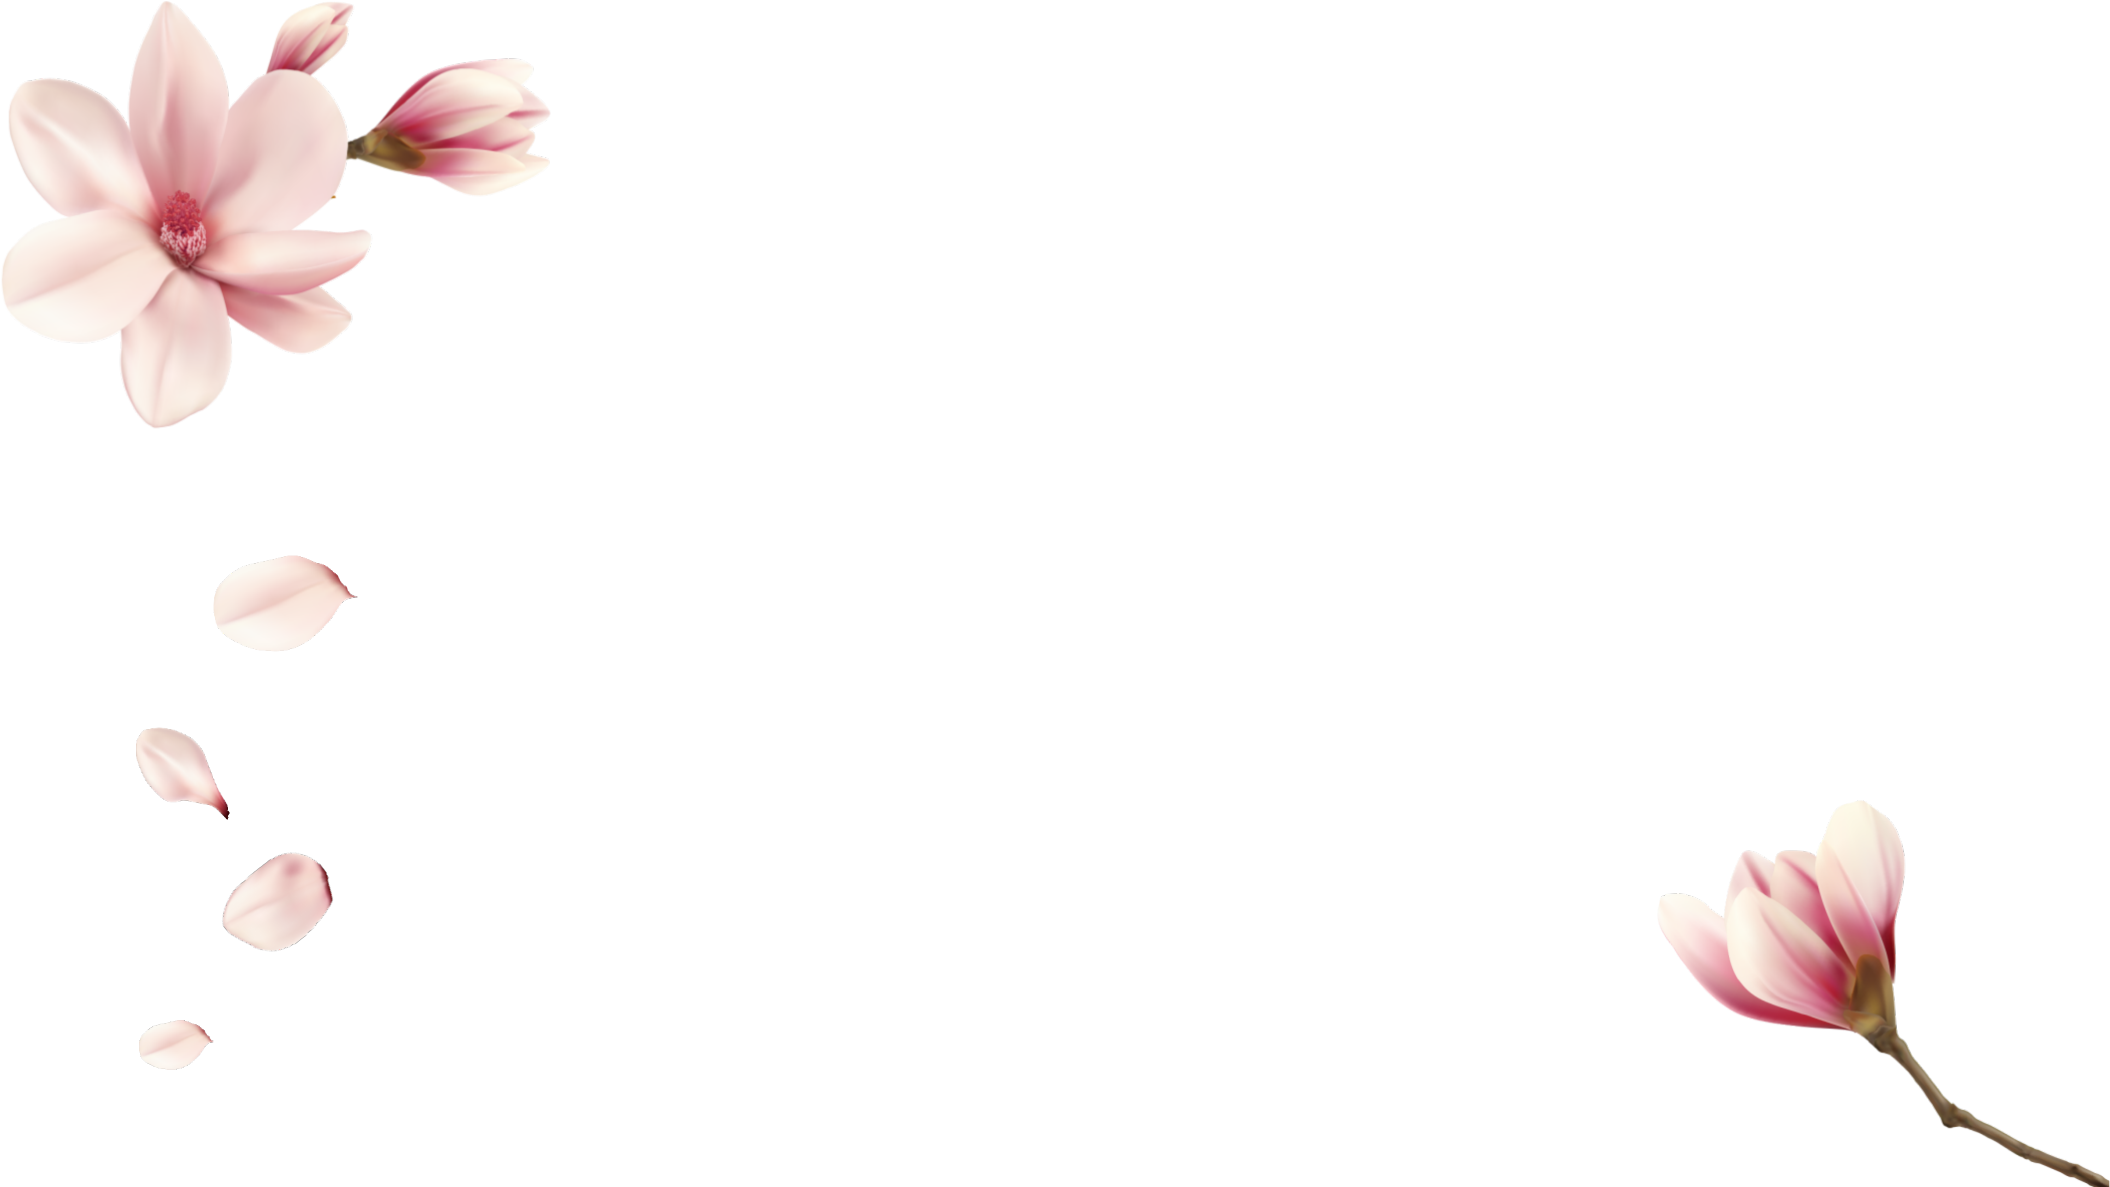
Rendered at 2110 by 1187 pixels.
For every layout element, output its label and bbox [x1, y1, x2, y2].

picture [210, 552, 359, 654]
picture [208, 835, 350, 973]
picture [137, 1018, 215, 1071]
picture [133, 724, 230, 820]
picture [0, 0, 562, 432]
picture [1651, 793, 2110, 1187]
